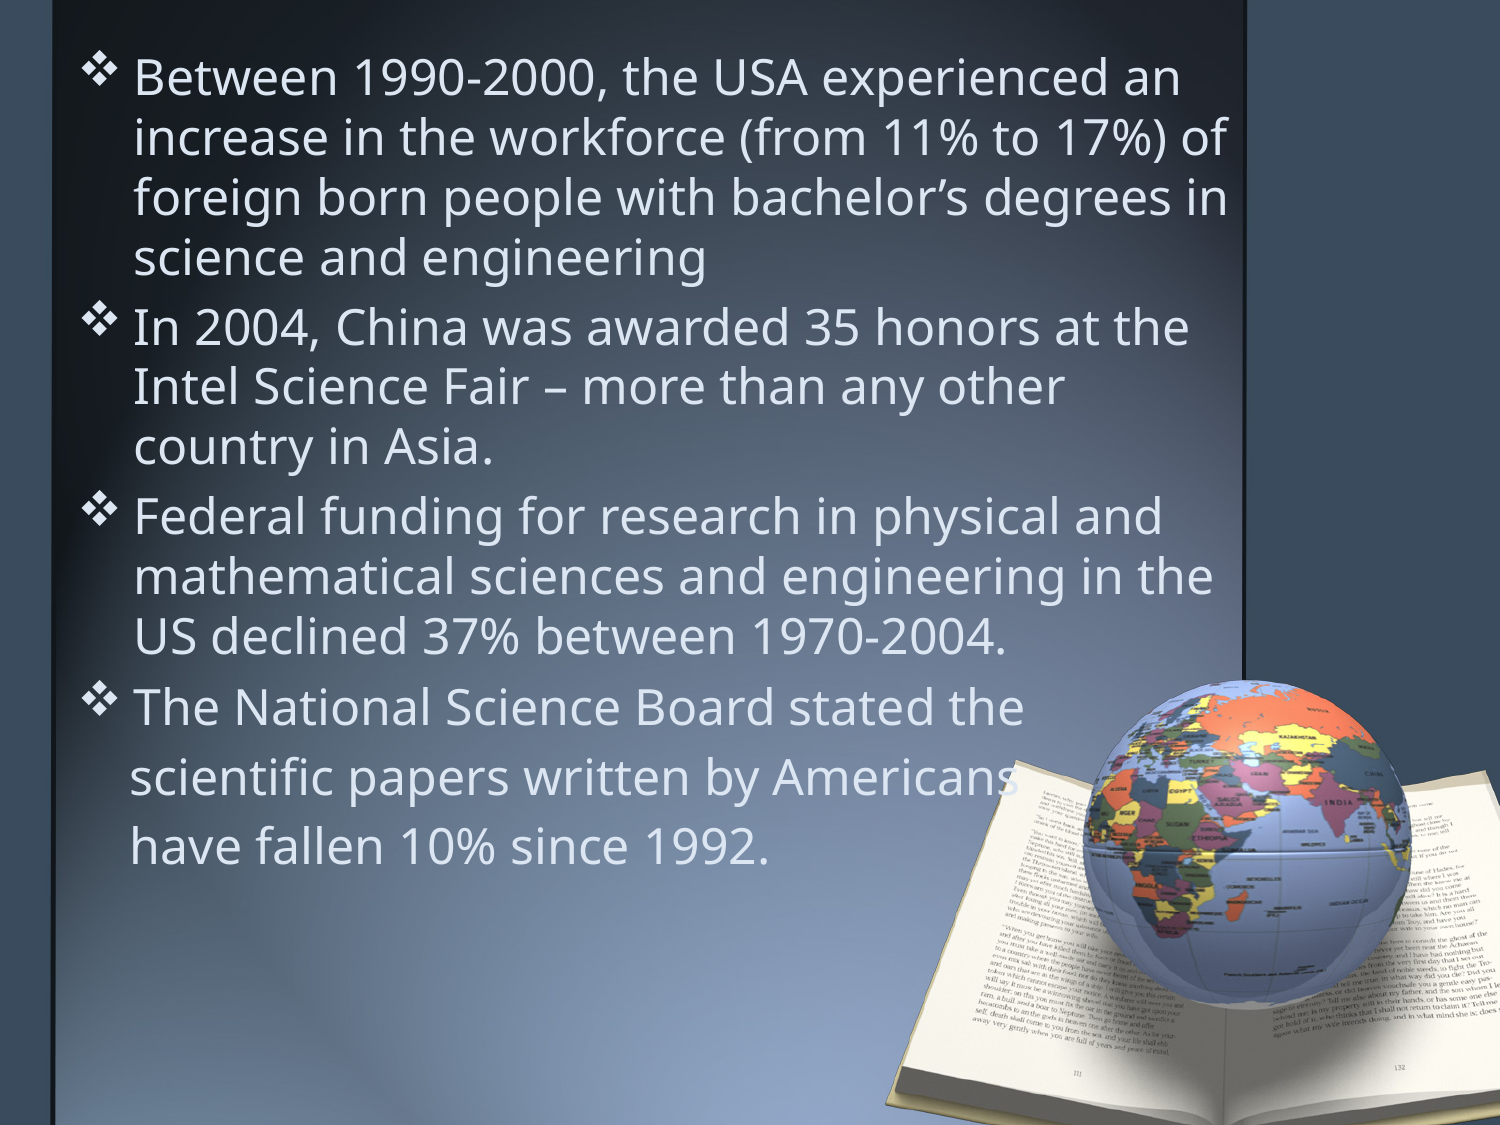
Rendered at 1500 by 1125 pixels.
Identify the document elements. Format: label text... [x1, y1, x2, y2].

picture [0, 0, 1500, 1125]
list Between 1990-2000, the USA experienced an increase in the workforce (from 11% to 17%) of foreign born people with bachelor’s degrees in science and engineering In 2004, China was awarded 35 honors at the Intel Science Fair – more than any other country in Asia. Federal funding for research in physical and mathematical sciences and engineering in the US declined 37% between 1970-2004. The National Science Board stated the scientific papers written by Americans have fallen 10% since 1992. [62, 37, 1251, 826]
